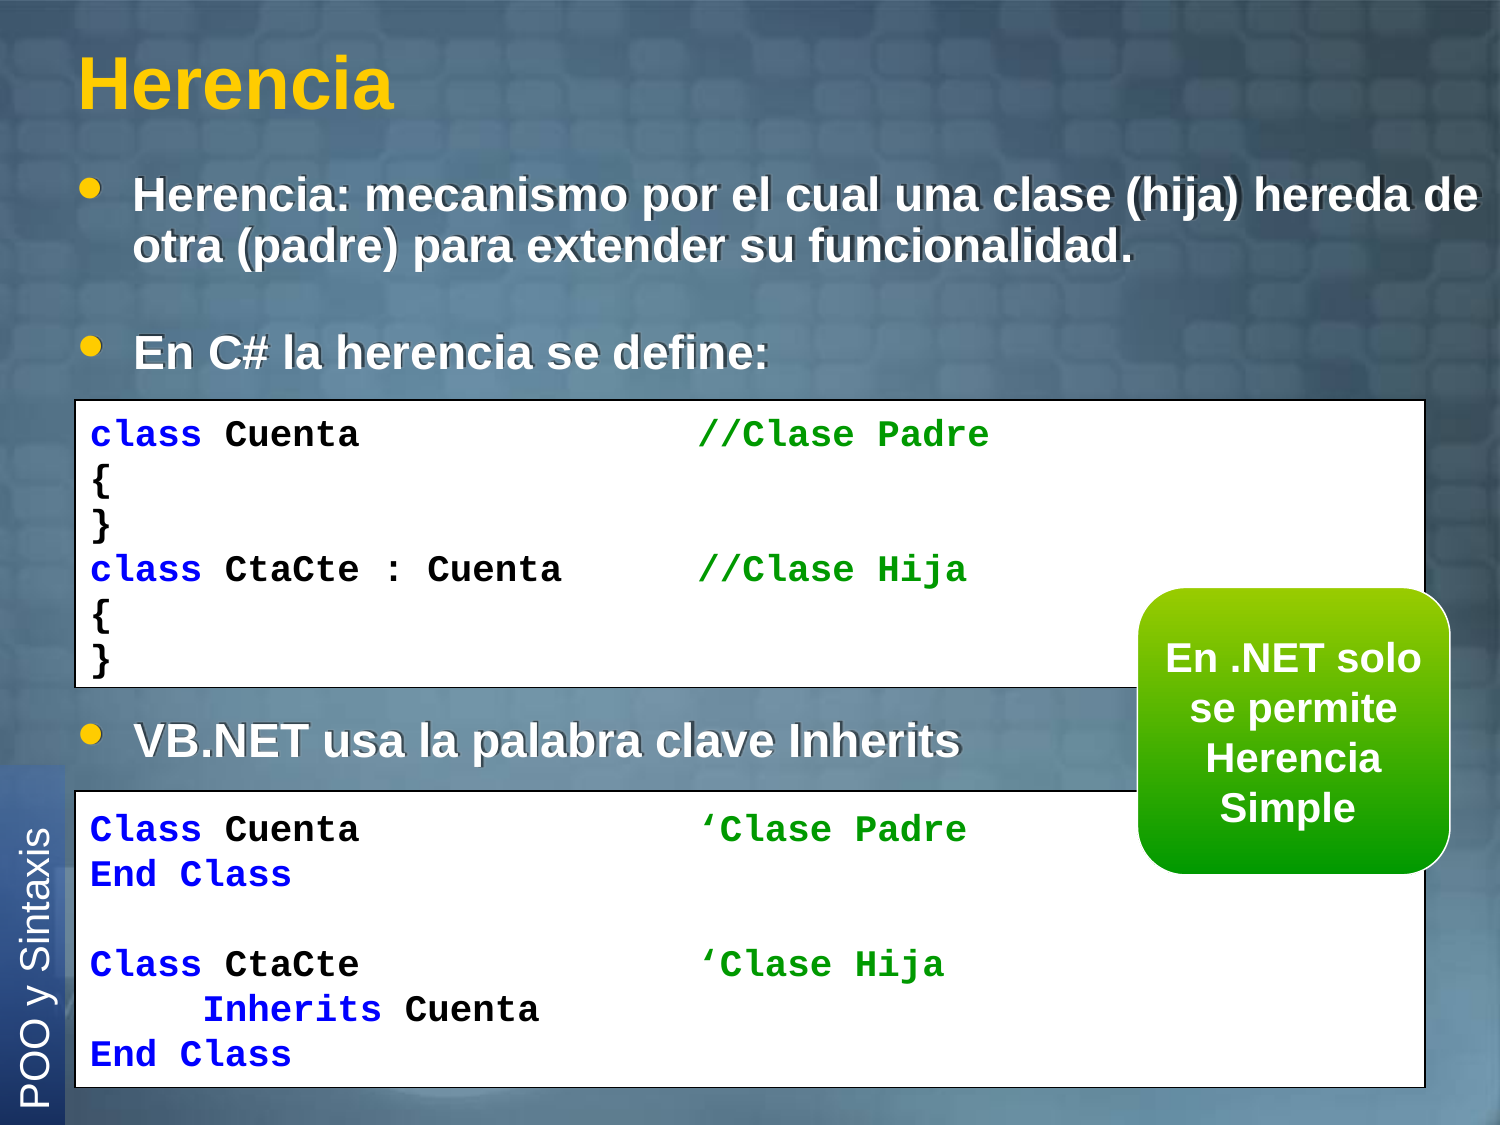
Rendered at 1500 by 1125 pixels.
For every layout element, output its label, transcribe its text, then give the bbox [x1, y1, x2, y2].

text_box En .NET solo se permite Herencia Simple [1137, 587, 1450, 875]
title Herencia [62, 37, 1469, 134]
list En C# la herencia se define: [62, 320, 1439, 388]
text_box VB.NET usa la palabra clave Inherits [62, 708, 1137, 776]
text_box class Cuenta //Clase Padre { } class CtaCte : Cuenta //Clase Hija { } [74, 399, 1425, 688]
text_box Class Cuenta ‘Clase Padre End Class Class CtaCte ‘Clase Hija Inherits Cuenta End Class [74, 791, 1425, 1088]
picture [0, 0, 1500, 1125]
text_box POO y Sintaxis [0, 765, 65, 1125]
text_box Herencia: mecanismo por el cual una clase (hija) hereda de otra (padre) para extender su funcionalidad. [61, 162, 1500, 281]
